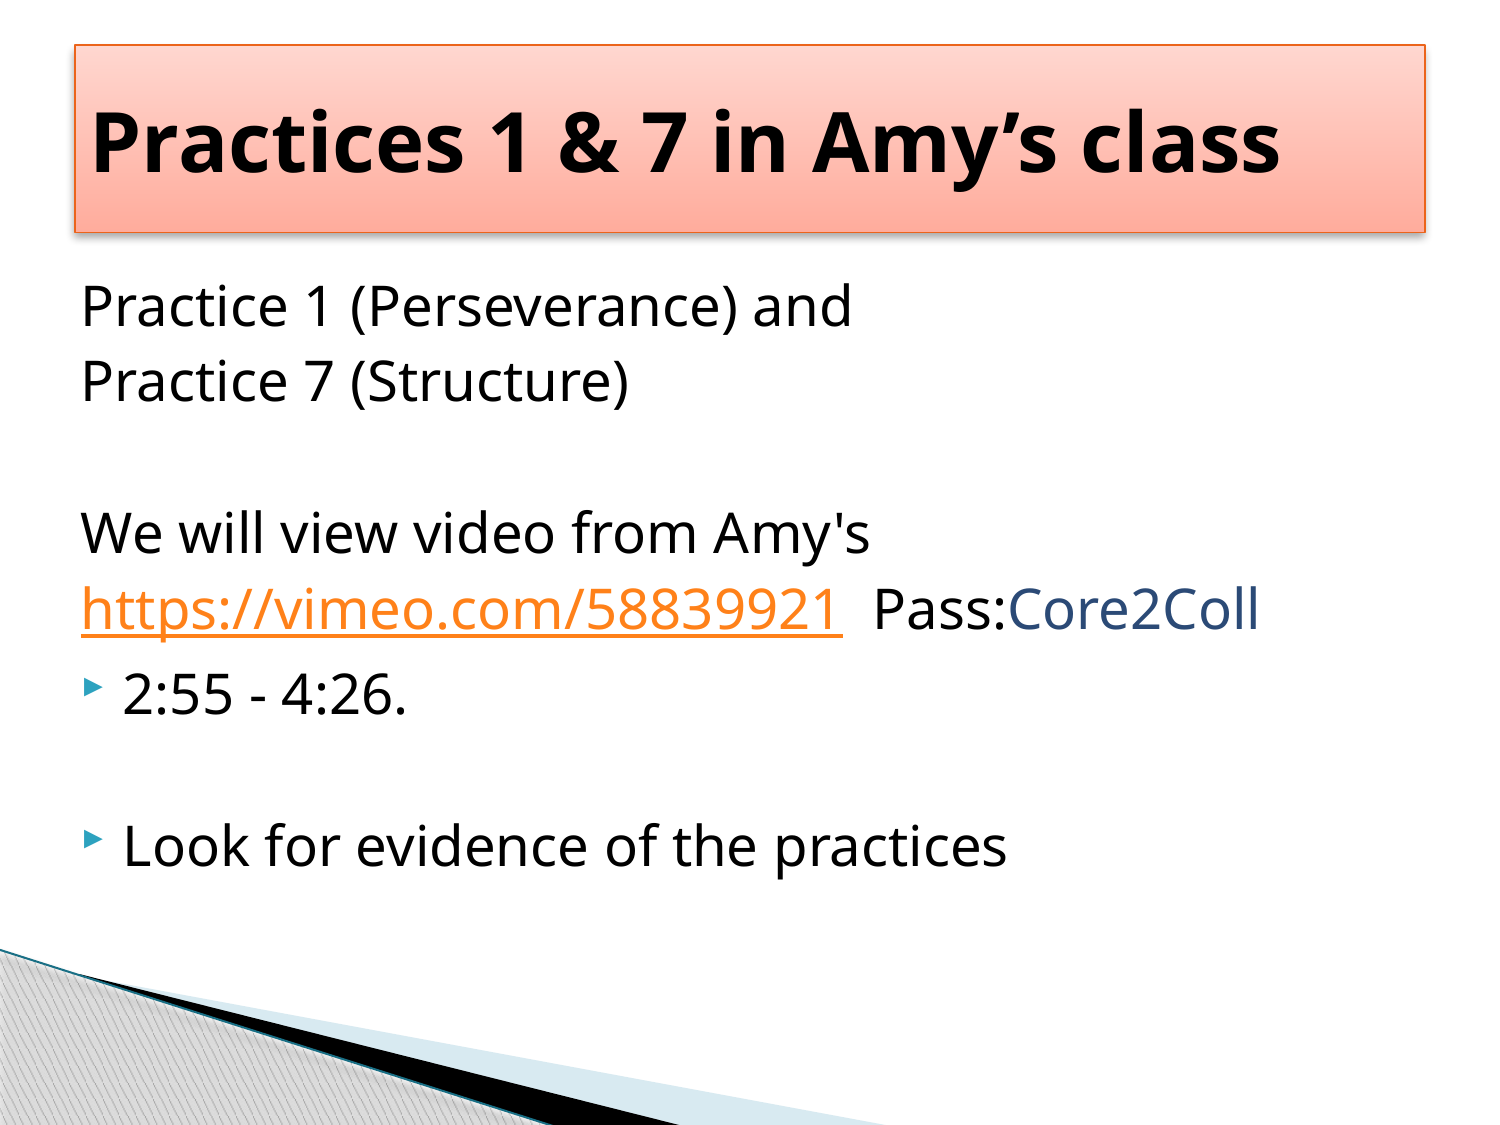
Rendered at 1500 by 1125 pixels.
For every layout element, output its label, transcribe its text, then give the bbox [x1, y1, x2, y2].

list Practice 1 (Perseverance) and Practice 7 (Structure) We will view video from Amy's https://vimeo.com/58839921 Pass:Core2Coll 2:55 - 4:26. Look for evidence of the practices [47, 261, 1453, 1001]
title Practices 1 & 7 in Amy’s class [74, 44, 1426, 233]
